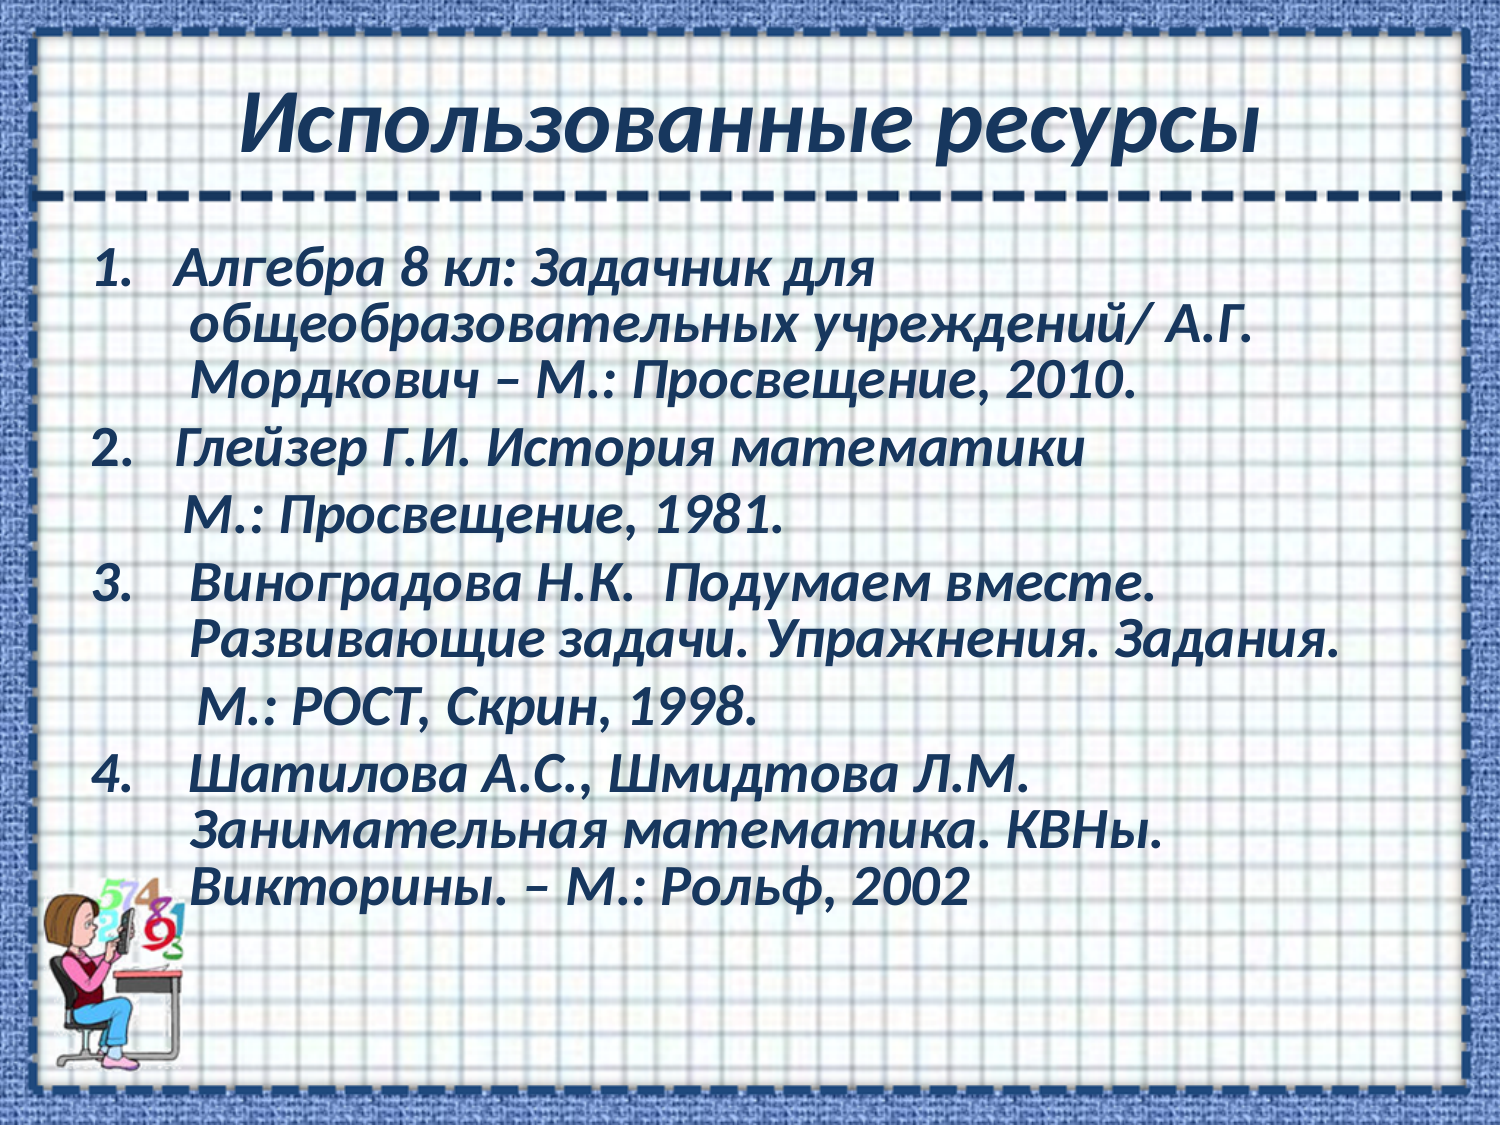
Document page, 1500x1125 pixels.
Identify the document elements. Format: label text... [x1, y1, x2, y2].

title Использованные ресурсы [75, 45, 1425, 188]
picture [0, 0, 1500, 1125]
list 1. Алгебра 8 кл: Задачник для общеобразовательных учреждений/ А.Г. Мордкович – М.: Просвещение, 2010. 2. Глейзер Г.И. История математики М.: Просвещение, 1981. Виноградова Н.К. Подумаем вместе. Развивающие задачи. Упражнения. Задания. М.: РОСТ, Скрин, 1998. 4. Шатилова А.С., Шмидтова Л.М. Занимательная математика. КВНы. Викторины. – М.: Рольф, 2002 [75, 234, 1425, 1005]
